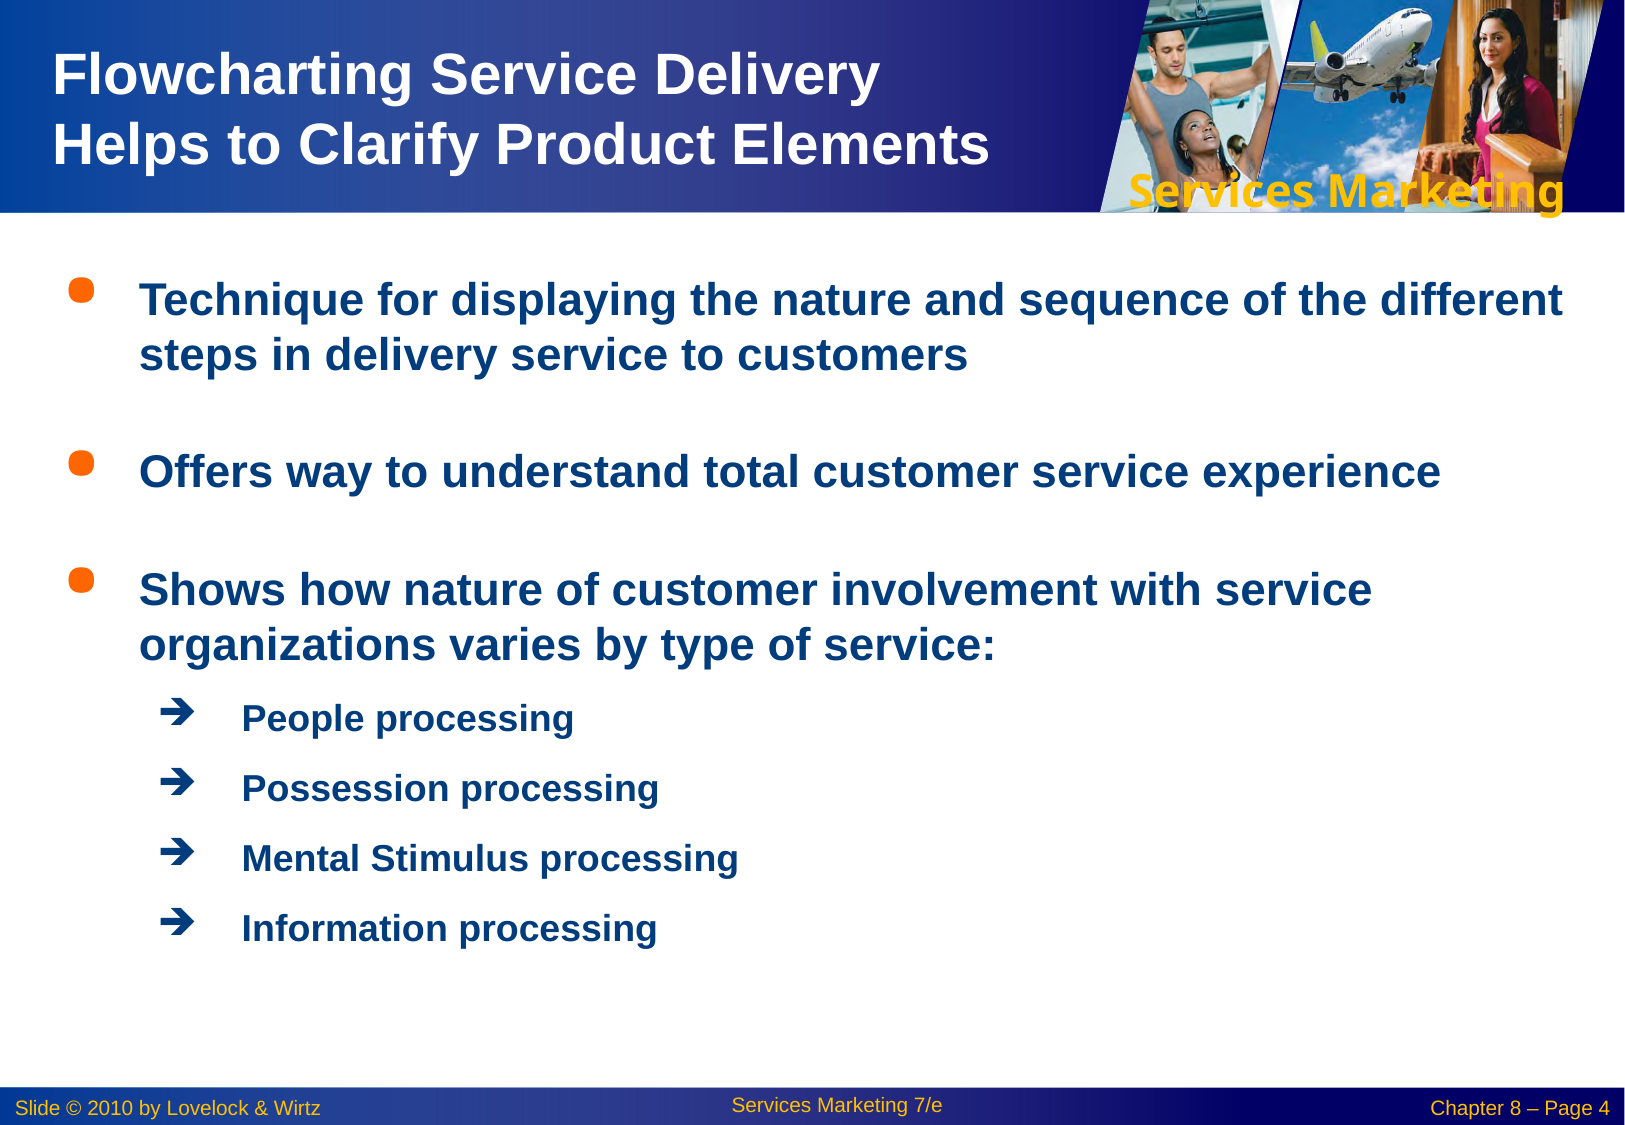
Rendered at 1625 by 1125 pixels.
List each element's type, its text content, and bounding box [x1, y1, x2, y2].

picture [1546, 187, 1556, 202]
title Flowcharting Service Delivery Helps to Clarify Product Elements [36, 37, 1088, 176]
picture [1162, 186, 1172, 192]
list Technique for displaying the nature and sequence of the different steps in delivery service to customers Offers way to understand total customer service experience Shows how nature of customer involvement with service organizations varies by type of service: People processing Possession processing Mental Stimulus processing Information processing [49, 261, 1588, 1051]
picture [1100, 0, 1604, 213]
